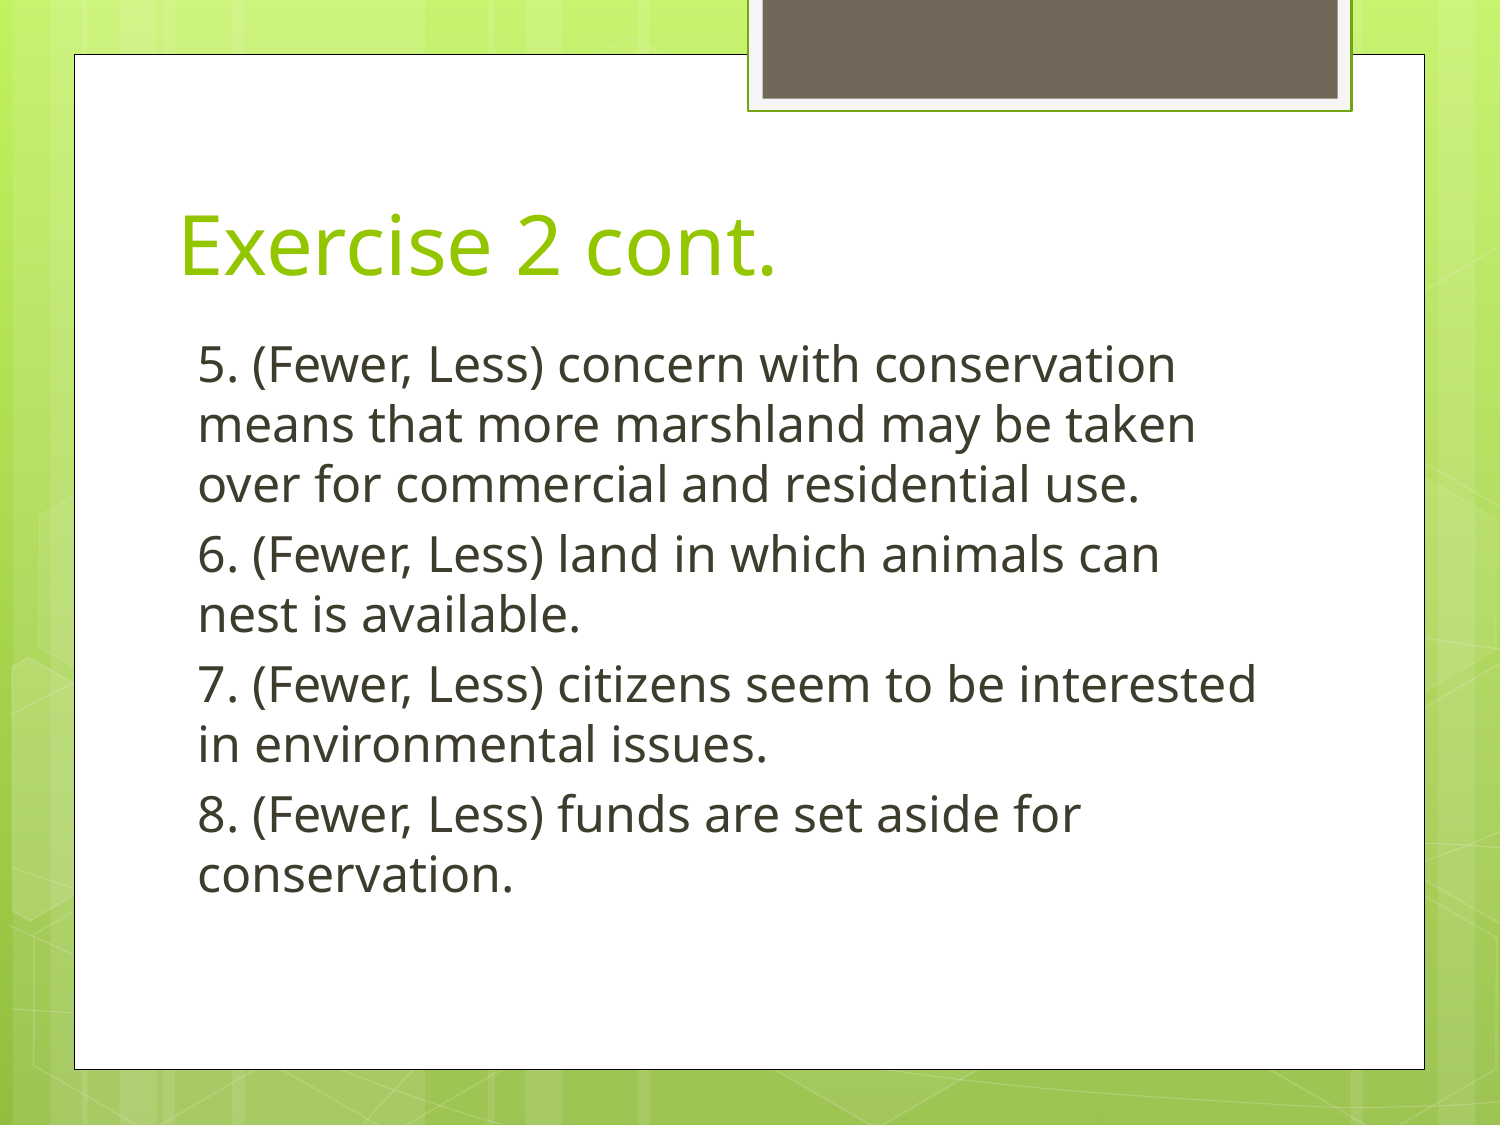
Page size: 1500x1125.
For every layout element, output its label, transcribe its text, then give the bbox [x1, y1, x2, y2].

list 5. (Fewer, Less) concern with conservation means that more marshland may be taken over for commercial and residential use. 6. (Fewer, Less) land in which animals can nest is available. 7. (Fewer, Less) citizens seem to be interested in environmental issues. 8. (Fewer, Less) funds are set aside for conservation. [171, 324, 1283, 1025]
title Exercise 2 cont. [162, 112, 1315, 300]
